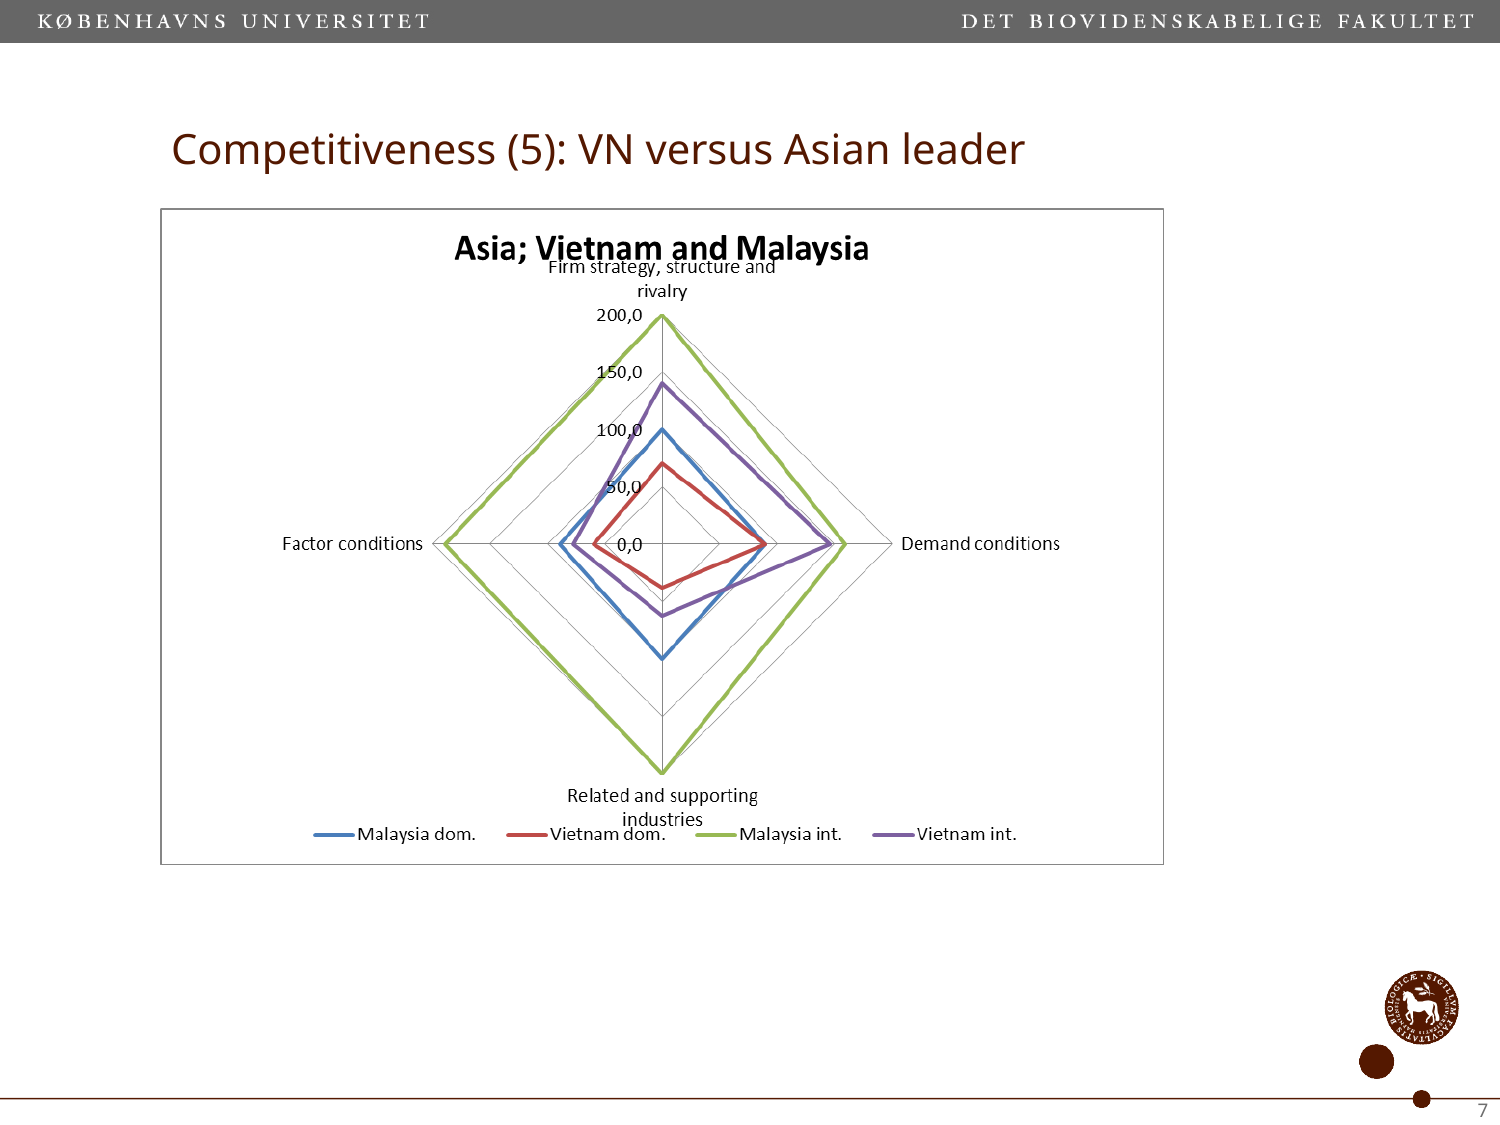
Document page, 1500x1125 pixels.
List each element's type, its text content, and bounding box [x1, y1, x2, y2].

picture [0, 914, 1500, 1097]
title Competitiveness (5): VN versus Asian leader [170, 77, 1138, 173]
picture [0, 1100, 1500, 1125]
picture [0, 0, 1500, 43]
picture [159, 207, 1164, 866]
